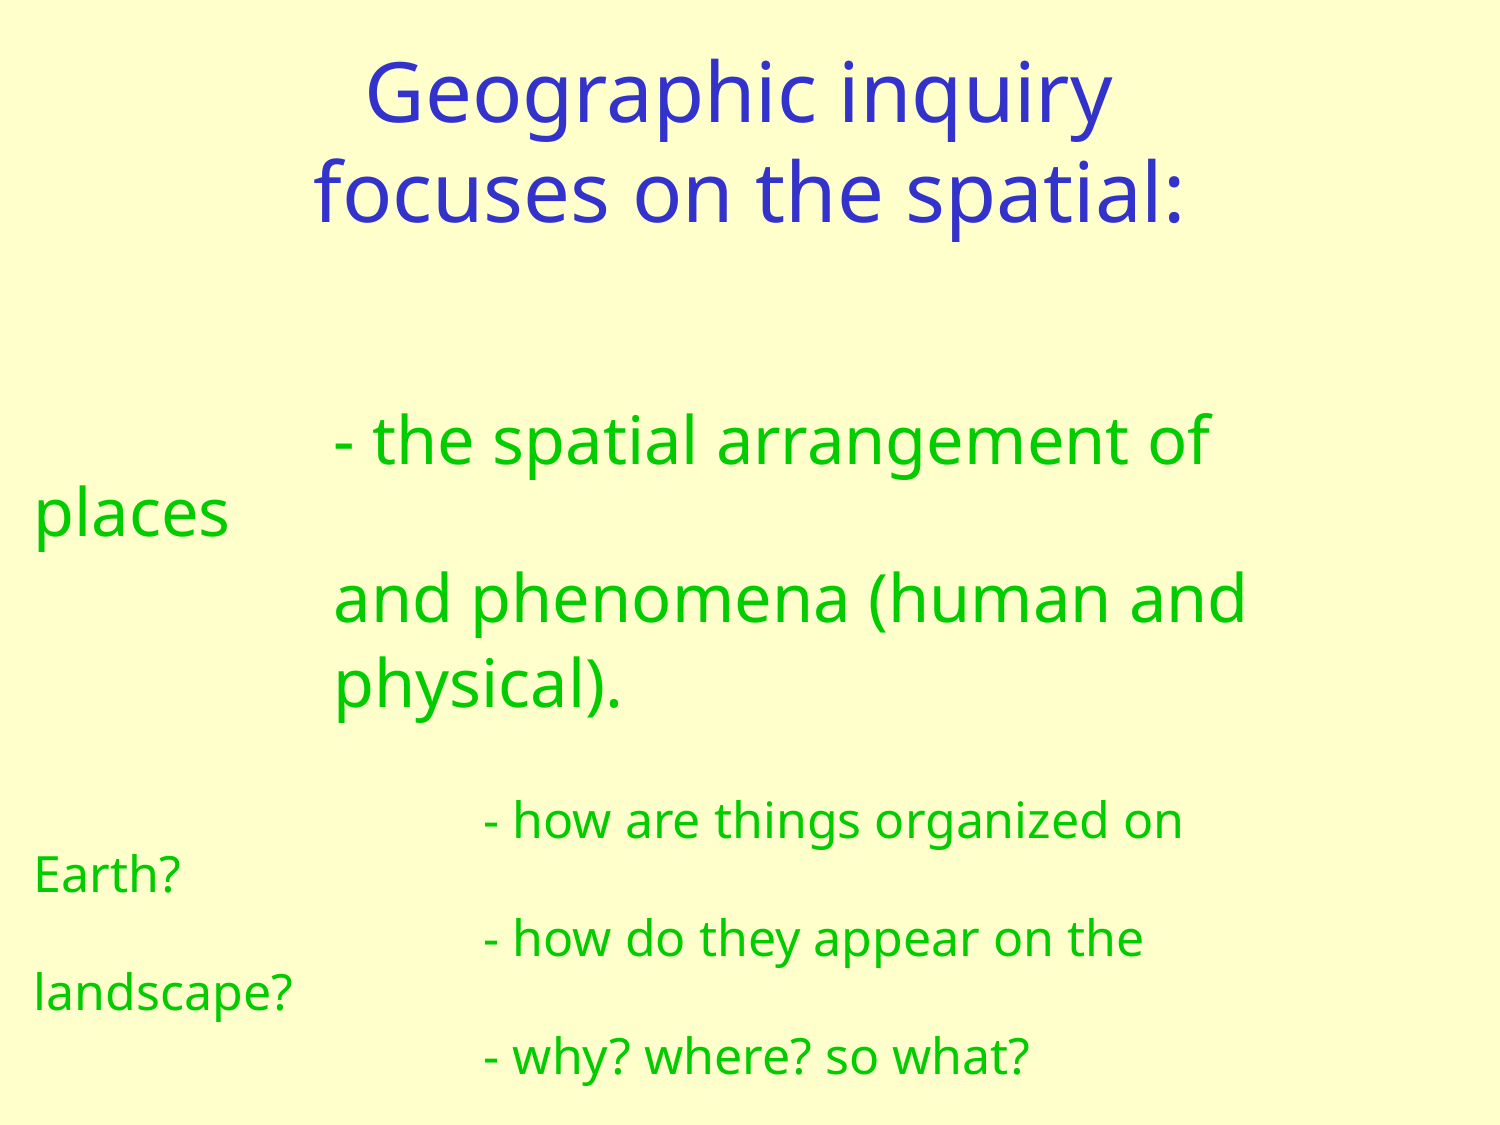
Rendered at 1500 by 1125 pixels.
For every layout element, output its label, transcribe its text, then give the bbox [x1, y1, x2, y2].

list - the spatial arrangement of places and phenomena (human and physical). - how are things organized on Earth? - how do they appear on the landscape? - why? where? so what? [0, 262, 1313, 1005]
title Geographic inquiry focuses on the spatial: [75, 45, 1425, 233]
